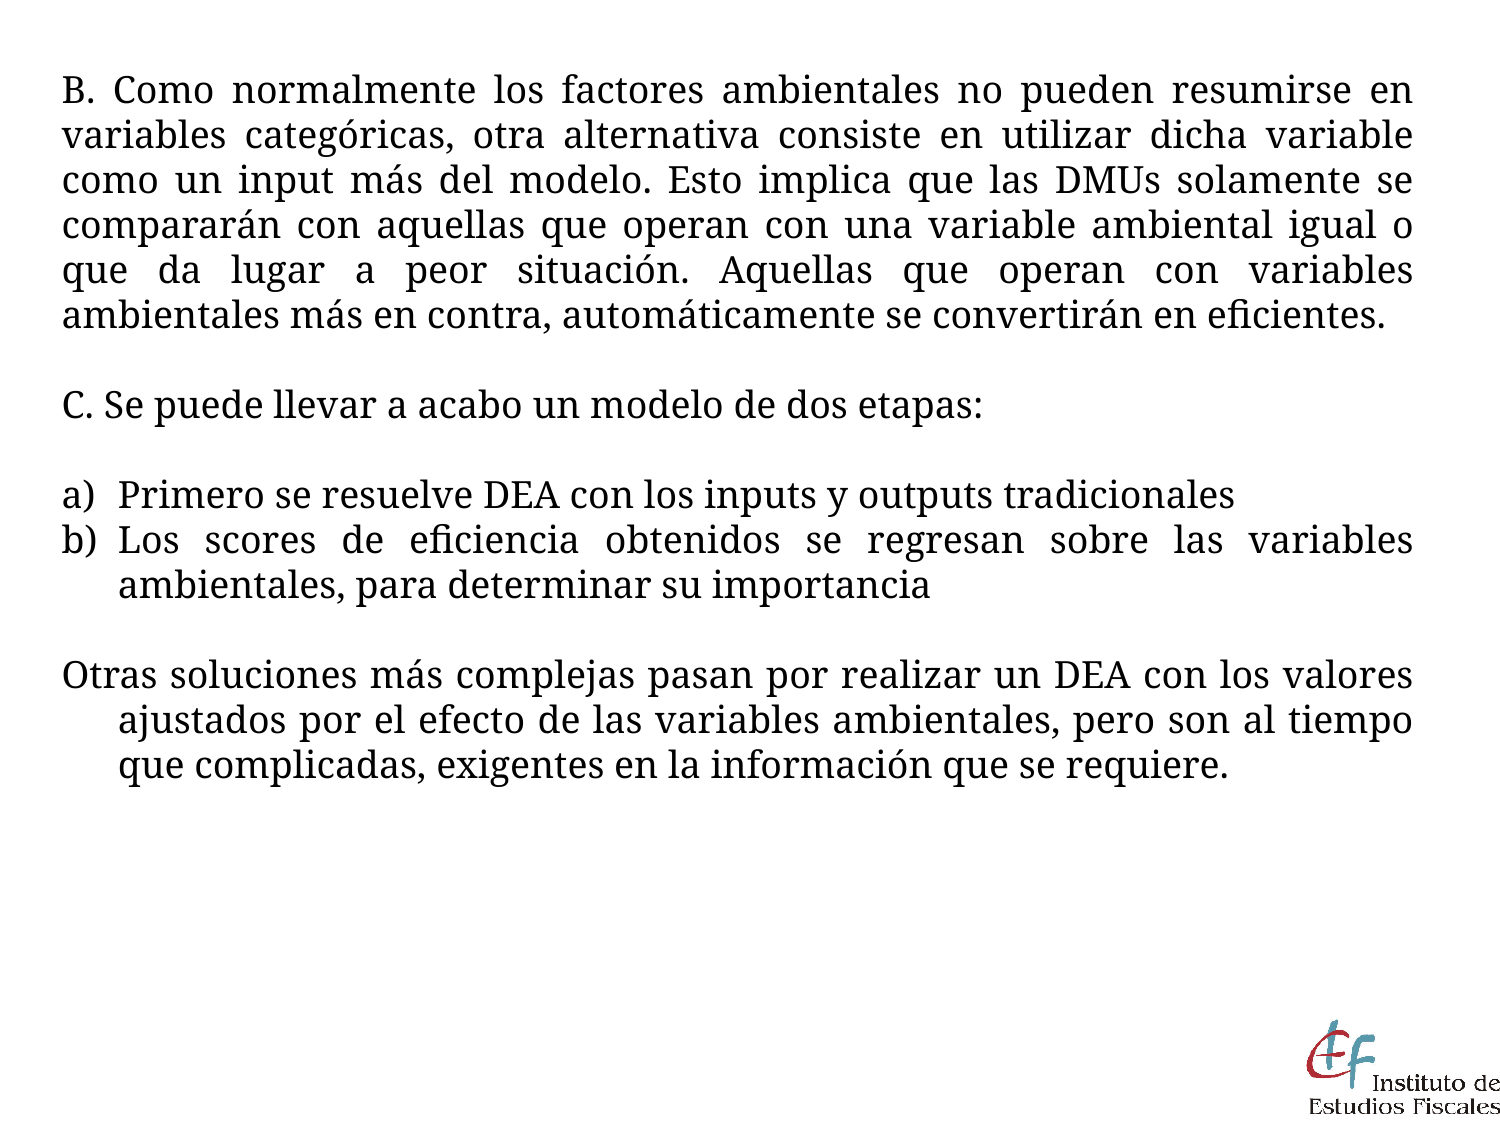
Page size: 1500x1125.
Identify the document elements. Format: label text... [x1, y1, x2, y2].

text_box B. Como normalmente los factores ambientales no pueden resumirse en variables categóricas, otra alternativa consiste en utilizar dicha variable como un input más del modelo. Esto implica que las DMUs solamente se compararán con aquellas que operan con una variable ambiental igual o que da lugar a peor situación. Aquellas que operan con variables ambientales más en contra, automáticamente se convertirán en eficientes. C. Se puede llevar a acabo un modelo de dos etapas: Primero se resuelve DEA con los inputs y outputs tradicionales Los scores de eficiencia obtenidos se regresan sobre las variables ambientales, para determinar su importancia Otras soluciones más complejas pasan por realizar un DEA con los valores ajustados por el efecto de las variables ambientales, pero son al tiempo que complicadas, exigentes en la información que se requiere. [46, 58, 1430, 884]
picture [1306, 1019, 1500, 1114]
